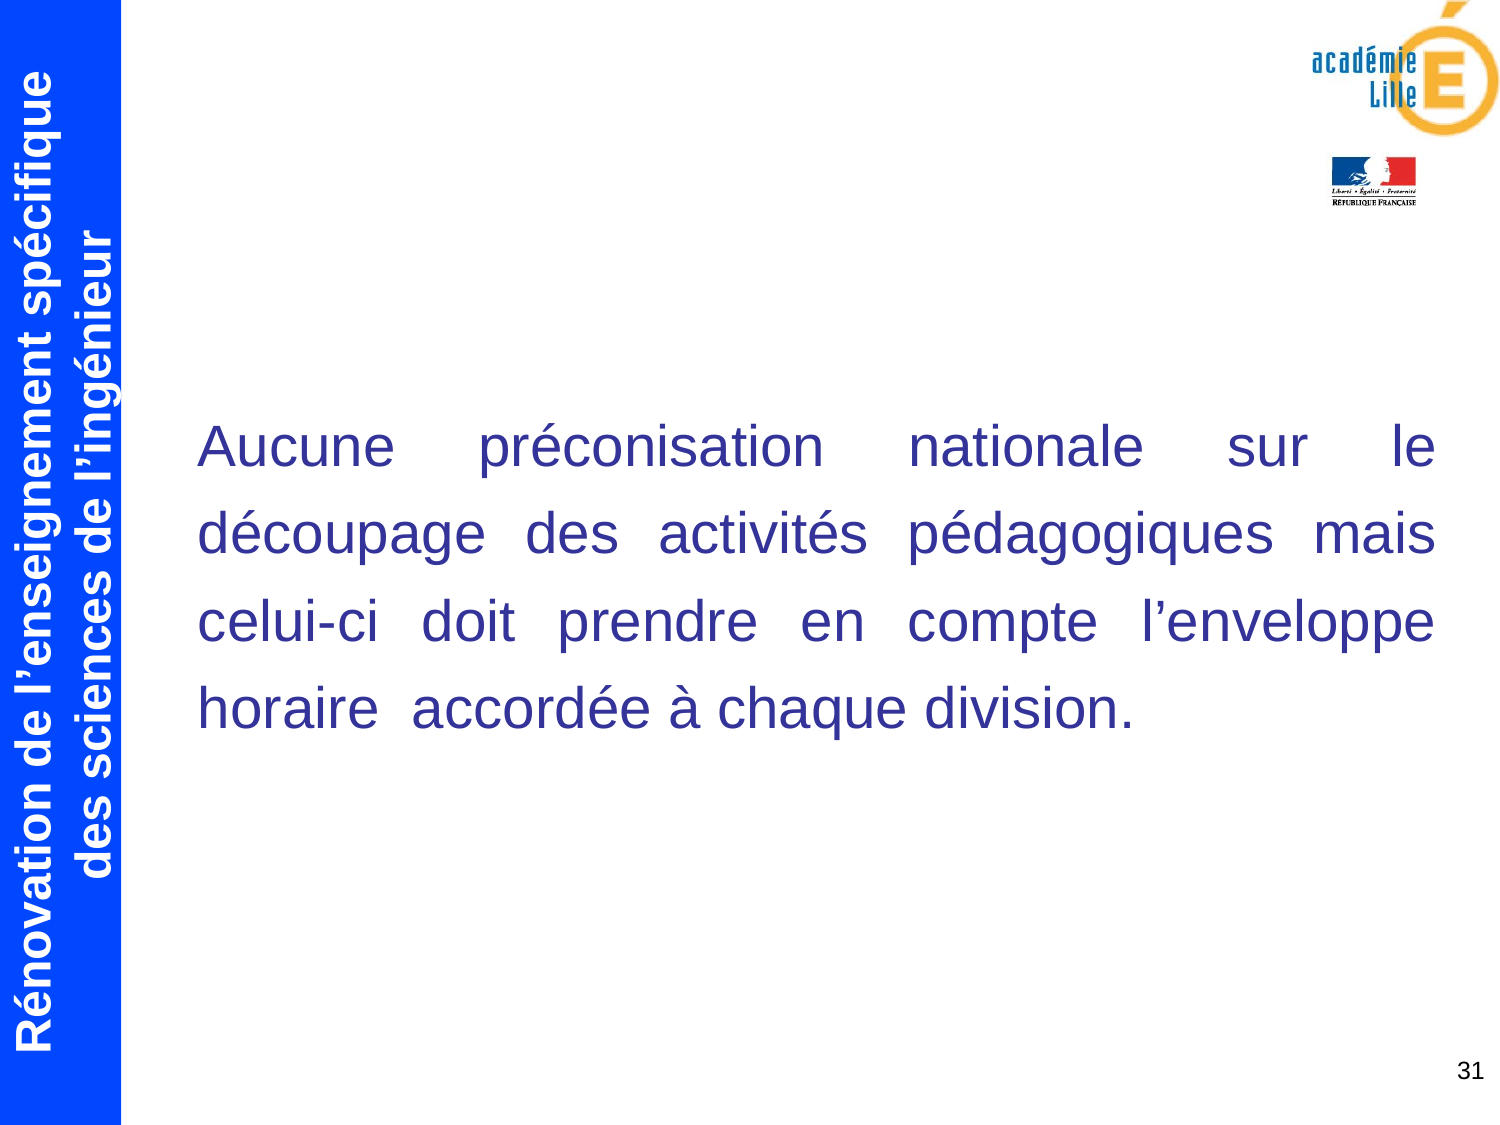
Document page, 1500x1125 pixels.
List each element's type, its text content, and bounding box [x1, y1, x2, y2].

picture [1312, 0, 1500, 206]
slide_number 31 [1149, 1046, 1500, 1125]
text_box Aucune préconisation nationale sur le découpage des activités pédagogiques mais celui-ci doit prendre en compte l’enveloppe horaire accordée à chaque division. [183, 383, 1453, 748]
